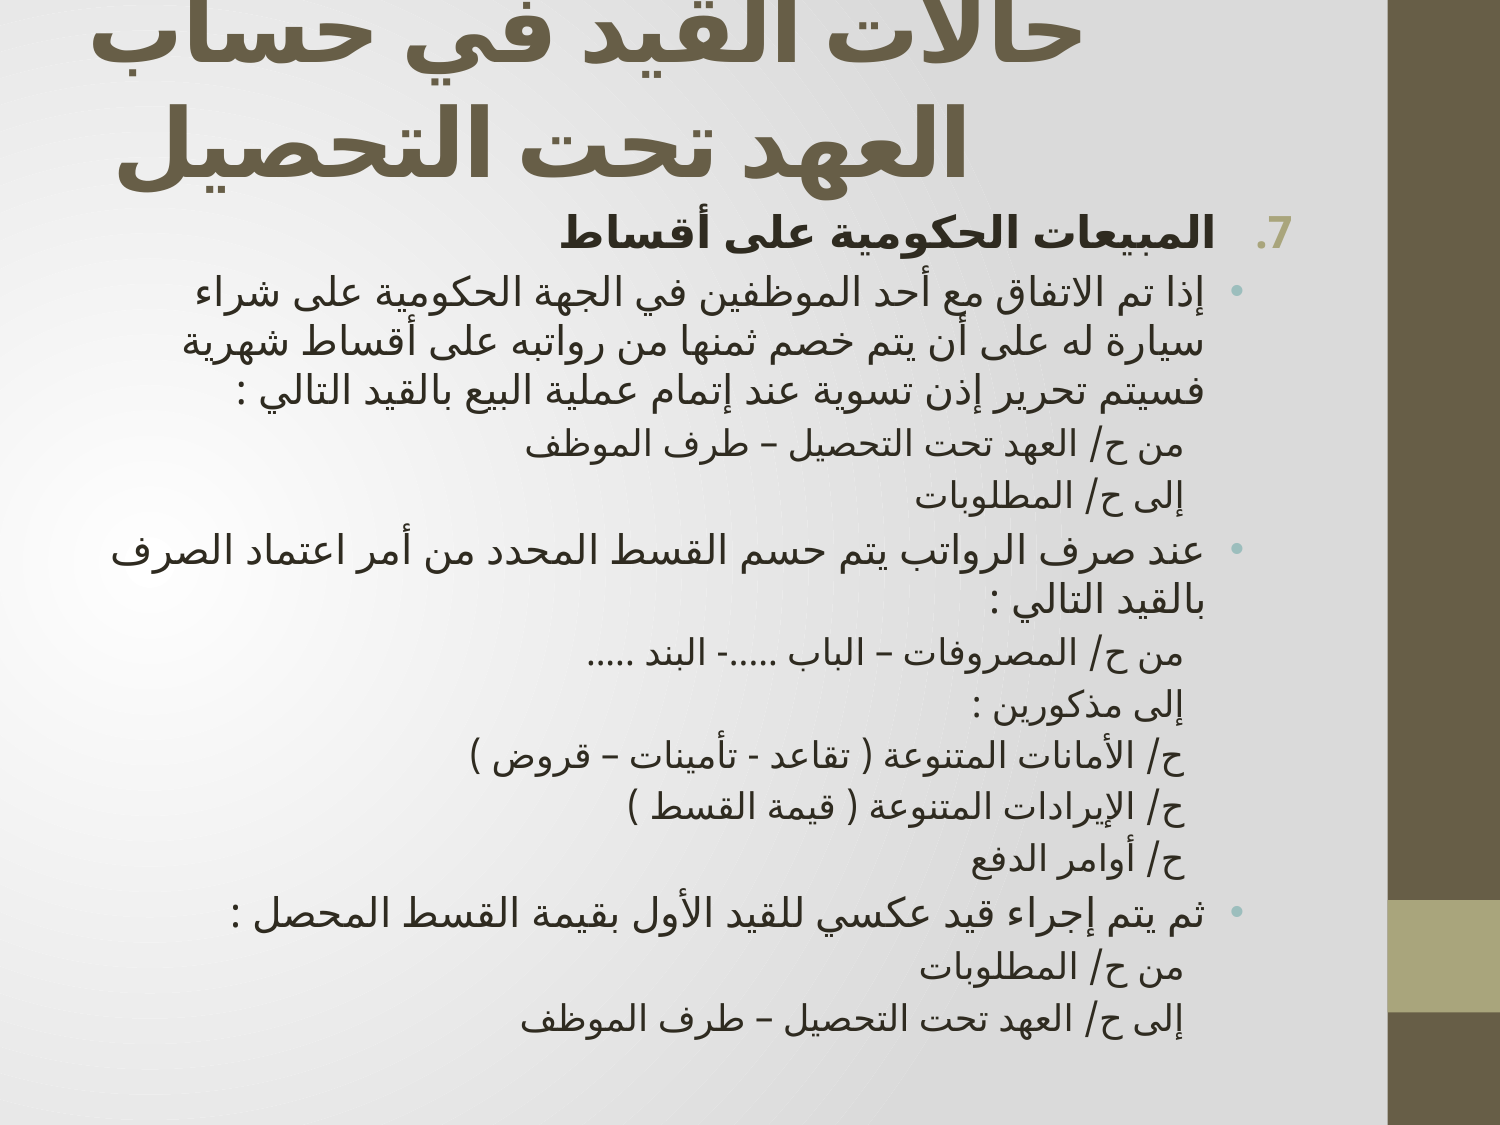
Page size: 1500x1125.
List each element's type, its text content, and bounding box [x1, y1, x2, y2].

title حالات القيد في حساب العهد تحت التحصيل [75, 45, 1325, 196]
list المبيعات الحكومية على أقساط إذا تم الاتفاق مع أحد الموظفين في الجهة الحكومية على شراء سيارة له على أن يتم خصم ثمنها من رواتبه على أقساط شهرية فسيتم تحرير إذن تسوية عند إتمام عملية البيع بالقيد التالي : من ح/ العهد تحت التحصيل – طرف الموظف إلى ح/ المطلوبات عند صرف الرواتب يتم حسم القسط المحدد من أمر اعتماد الصرف بالقيد التالي : من ح/ المصروفات – الباب .....- البند ..... إلى مذكورين : ح/ الأمانات المتنوعة ( تقاعد - تأمينات – قروض ) ح/ الإيرادات المتنوعة ( قيمة القسط ) ح/ أوامر الدفع ثم يتم إجراء قيد عكسي للقيد الأول بقيمة القسط المحصل : من ح/ المطلوبات إلى ح/ العهد تحت التحصيل – طرف الموظف [75, 196, 1325, 1050]
